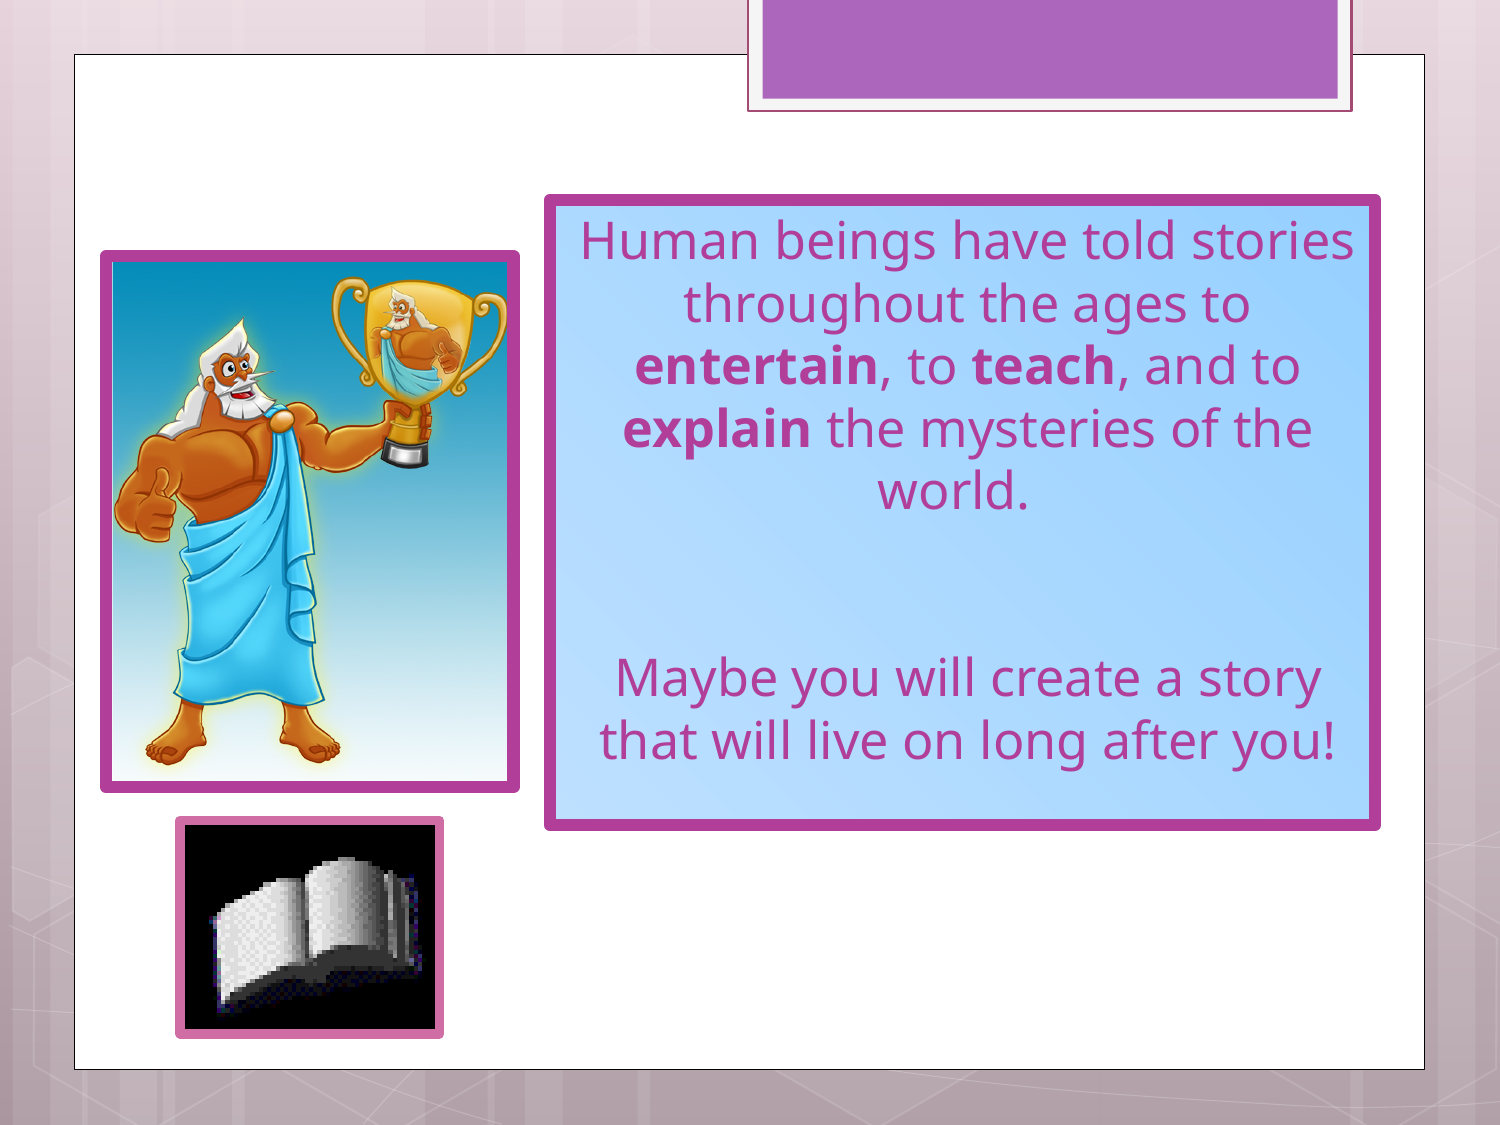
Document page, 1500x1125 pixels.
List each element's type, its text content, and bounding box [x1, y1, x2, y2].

list Human beings have told stories throughout the ages to entertain, to teach, and to explain the mysteries of the world. Maybe you will create a story that will live on long after you! [549, 200, 1375, 825]
picture [112, 277, 508, 782]
picture [184, 824, 435, 1030]
